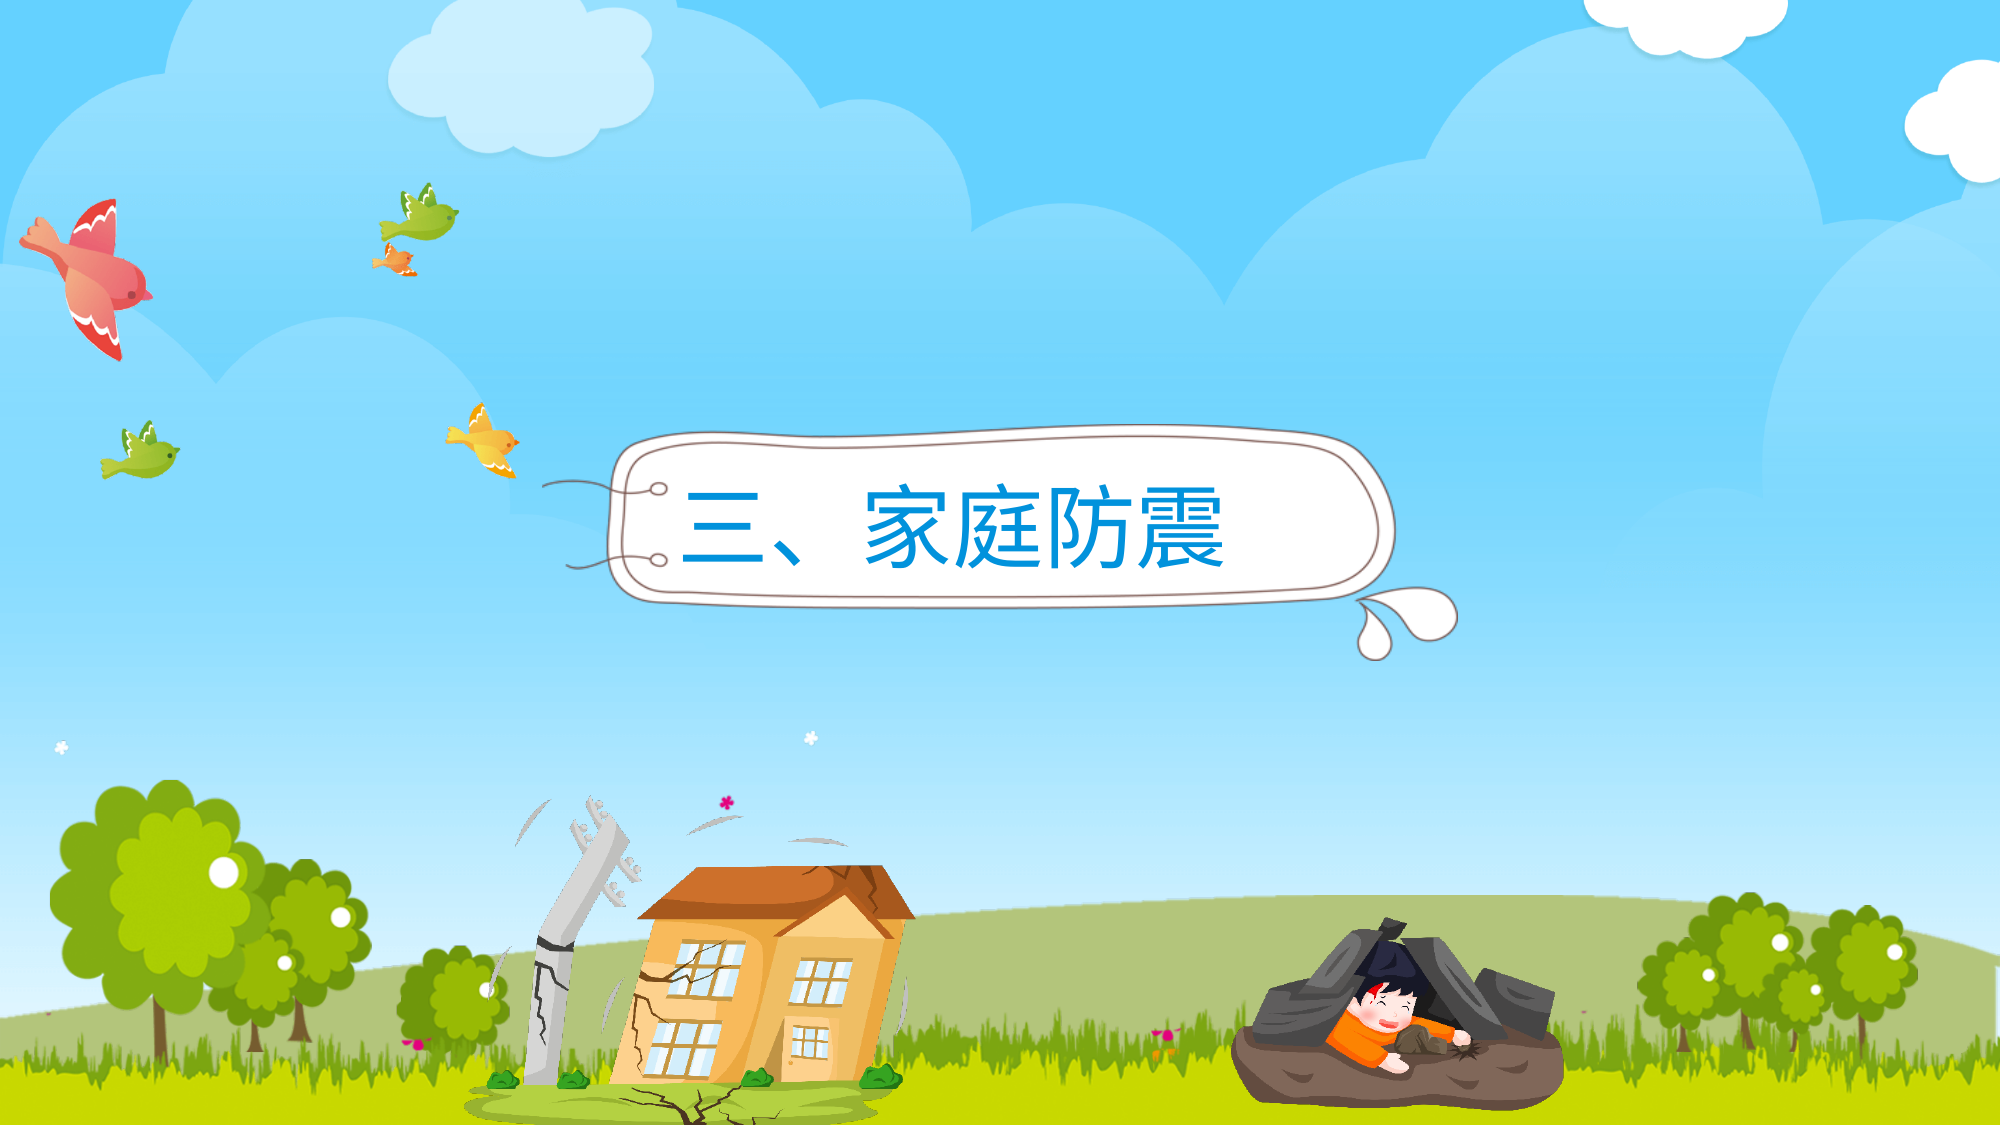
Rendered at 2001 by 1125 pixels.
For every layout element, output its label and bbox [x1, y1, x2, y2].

text_box [541, 423, 1458, 661]
picture [0, 0, 2000, 1125]
